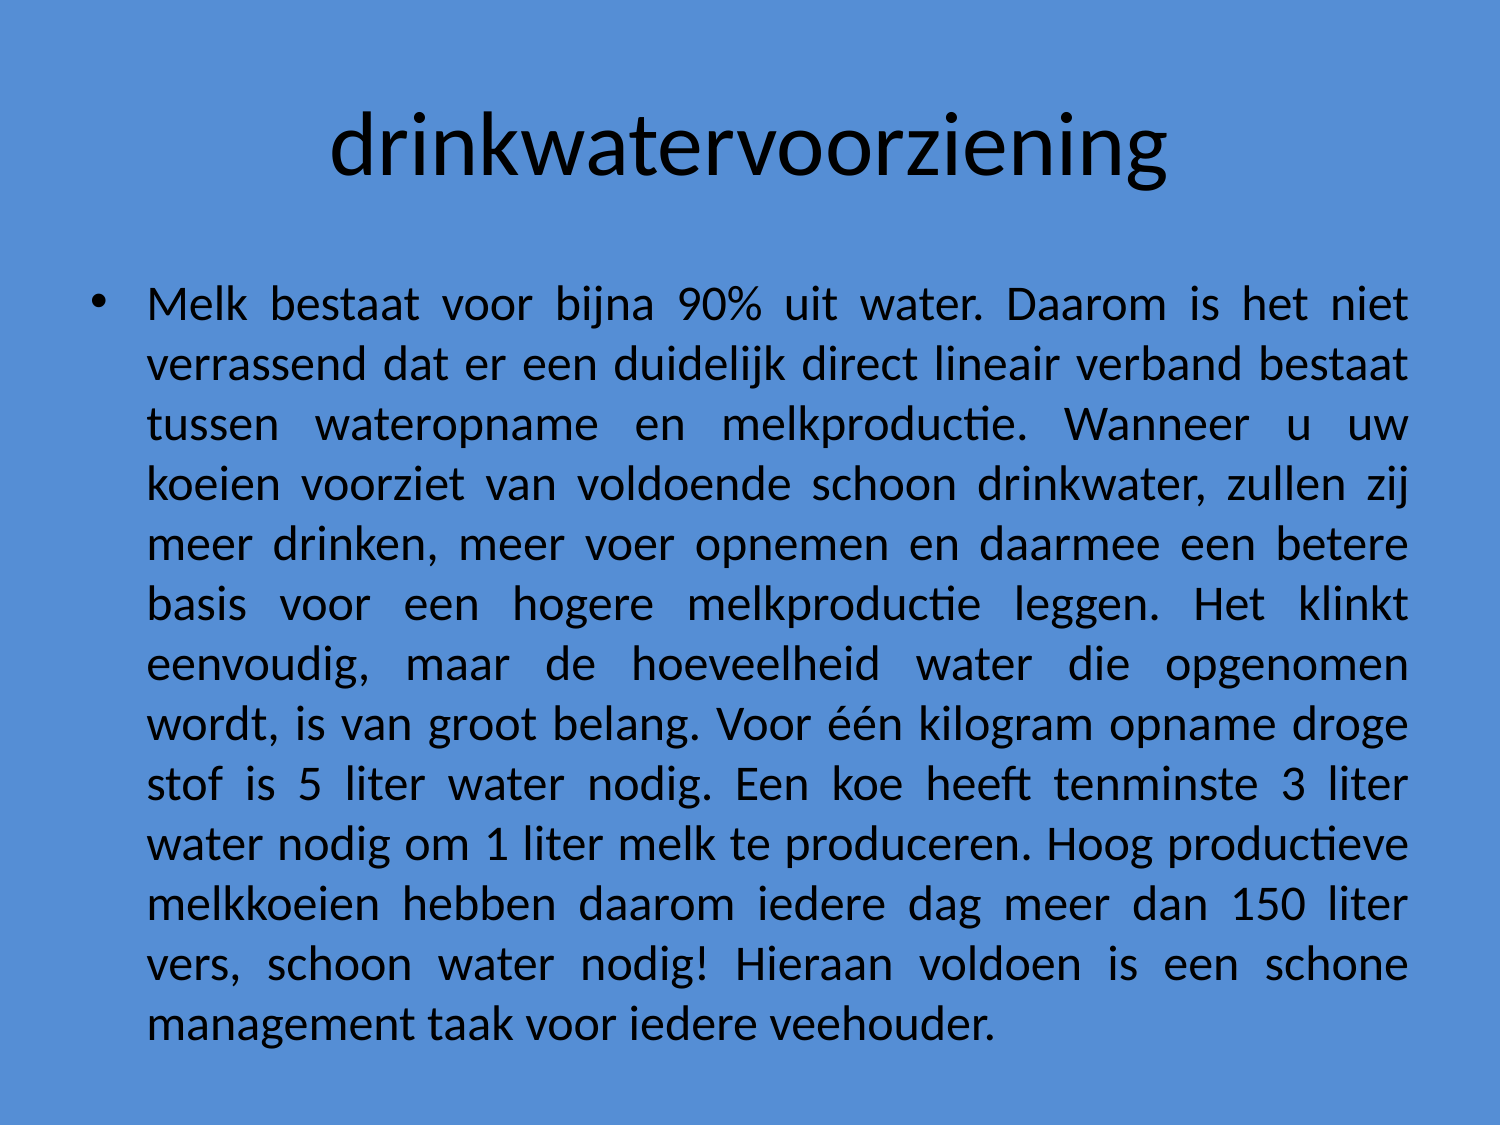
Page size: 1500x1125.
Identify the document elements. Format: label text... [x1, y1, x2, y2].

title drinkwatervoorziening [75, 45, 1425, 233]
list Melk bestaat voor bijna 90% uit water. Daarom is het niet verrassend dat er een duidelijk direct lineair verband bestaat tussen wateropname en melkproductie. Wanneer u uw koeien voorziet van voldoende schoon drinkwater, zullen zij meer drinken, meer voer opnemen en daarmee een betere basis voor een hogere melkproductie leggen. Het klinkt eenvoudig, maar de hoeveelheid water die opgenomen wordt, is van groot belang. Voor één kilogram opname droge stof is 5 liter water nodig. Een koe heeft tenminste 3 liter water nodig om 1 liter melk te produceren. Hoog productieve melkkoeien hebben daarom iedere dag meer dan 150 liter vers, schoon water nodig! Hieraan voldoen is een schone management taak voor iedere veehouder. [75, 262, 1425, 1005]
